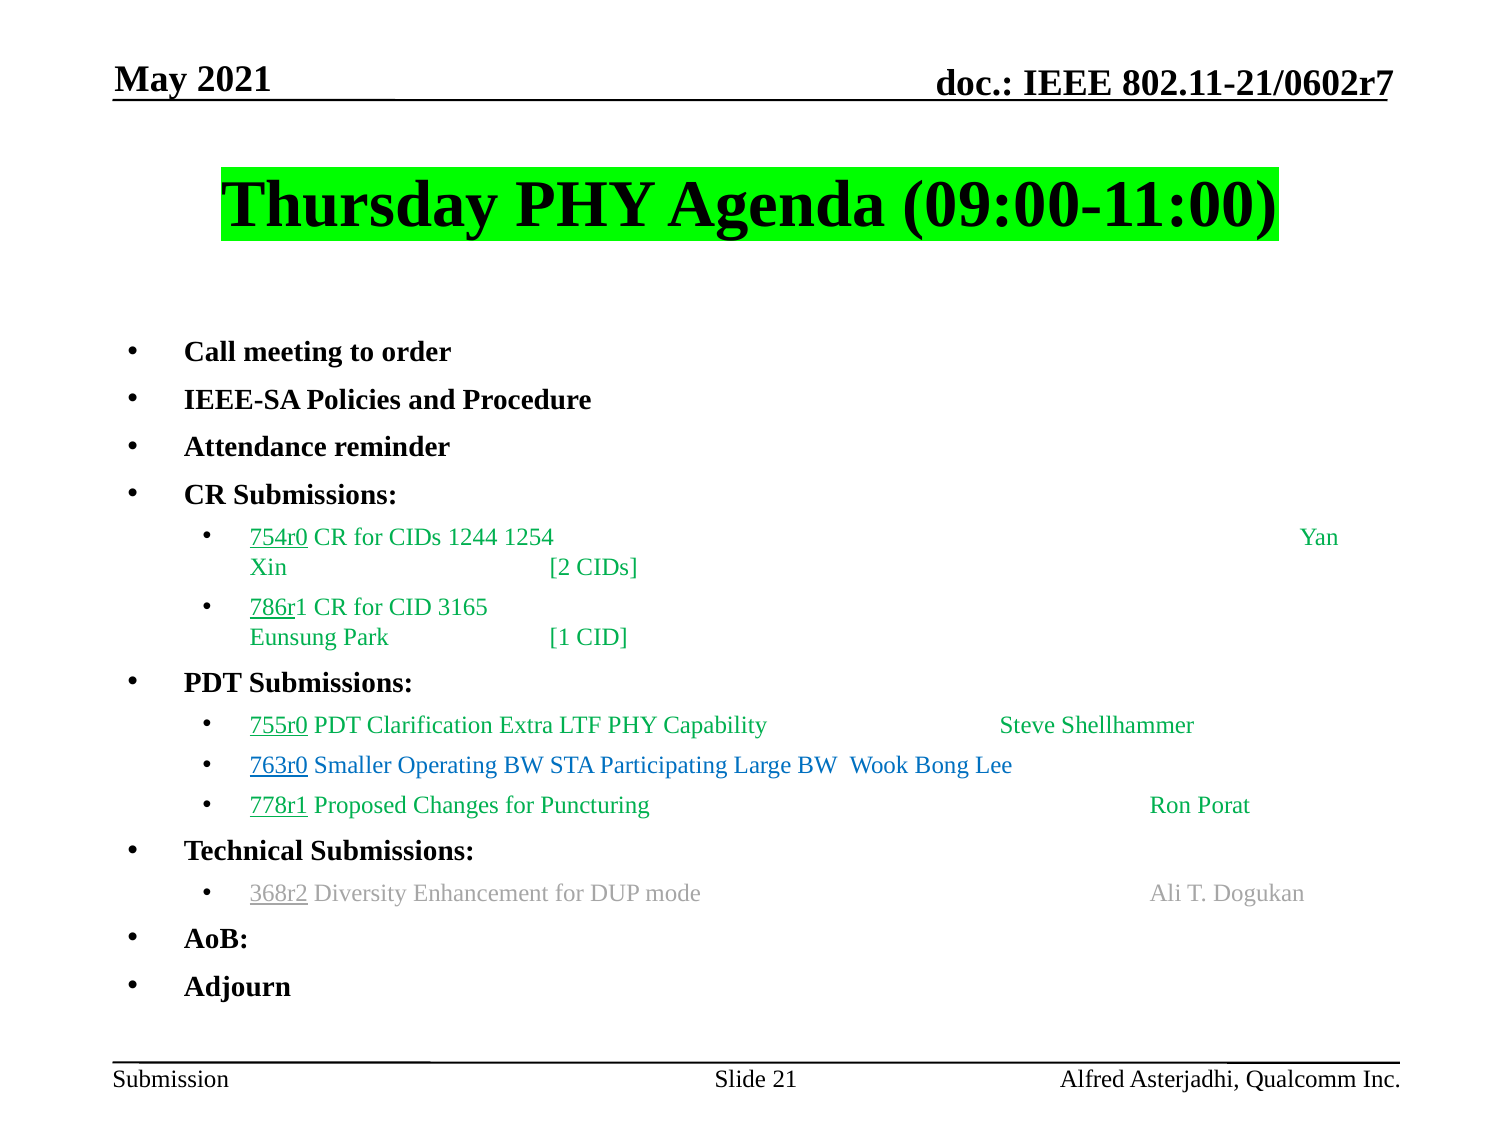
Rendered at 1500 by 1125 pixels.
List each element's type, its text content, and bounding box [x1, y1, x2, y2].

list Call meeting to order IEEE-SA Policies and Procedure Attendance reminder CR Submissions: 754r0 CR for CIDs 1244 1254 Yan Xin [2 CIDs] 786r1 CR for CID 3165 Eunsung Park [1 CID] PDT Submissions: 755r0 PDT Clarification Extra LTF PHY Capability Steve Shellhammer 763r0 Smaller Operating BW STA Participating Large BW Wook Bong Lee 778r1 Proposed Changes for Puncturing Ron Porat Technical Submissions: 368r2 Diversity Enhancement for DUP mode Ali T. Dogukan AoB: Adjourn [112, 324, 1388, 1000]
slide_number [114, 54, 423, 100]
slide_number Slide 21 [712, 1061, 800, 1123]
footer Alfred Asterjadhi, Qualcomm Inc. [878, 1061, 1402, 1093]
title Thursday PHY Agenda (09:00-11:00) [112, 112, 1388, 288]
